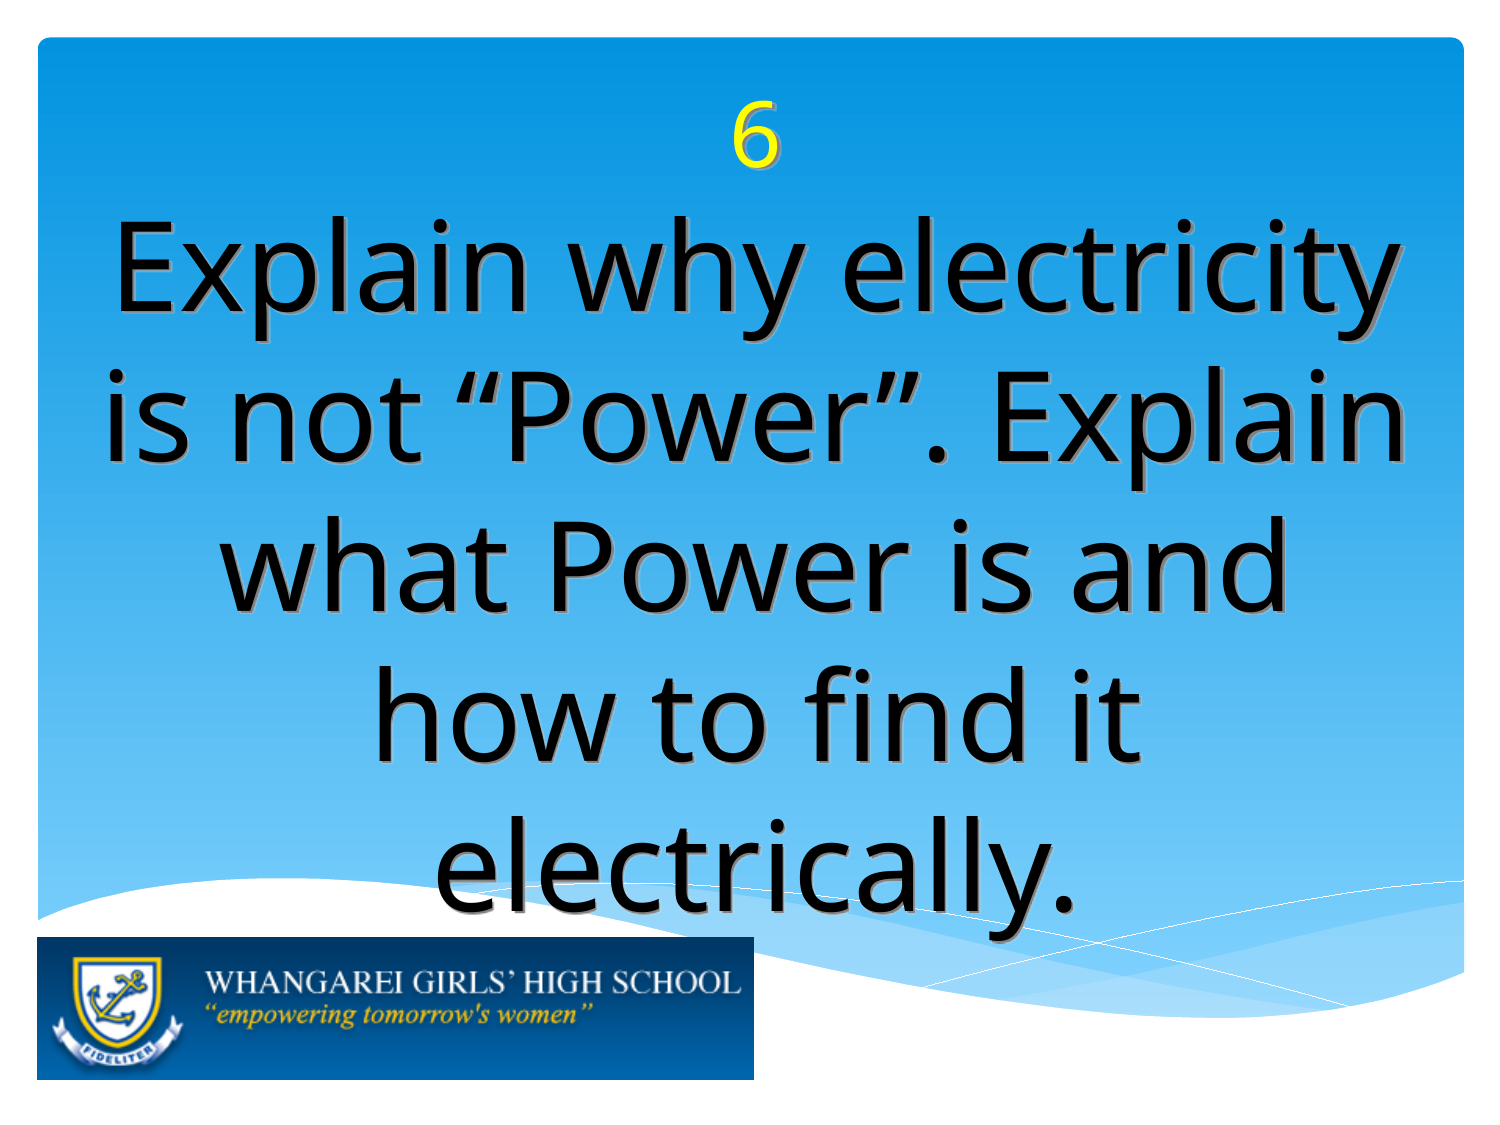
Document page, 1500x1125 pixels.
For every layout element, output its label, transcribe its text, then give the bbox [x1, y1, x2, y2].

text_box 6 Explain why electricity is not “Power”. Explain what Power is and how to find it electrically. [74, 99, 1438, 913]
picture [37, 937, 754, 1080]
